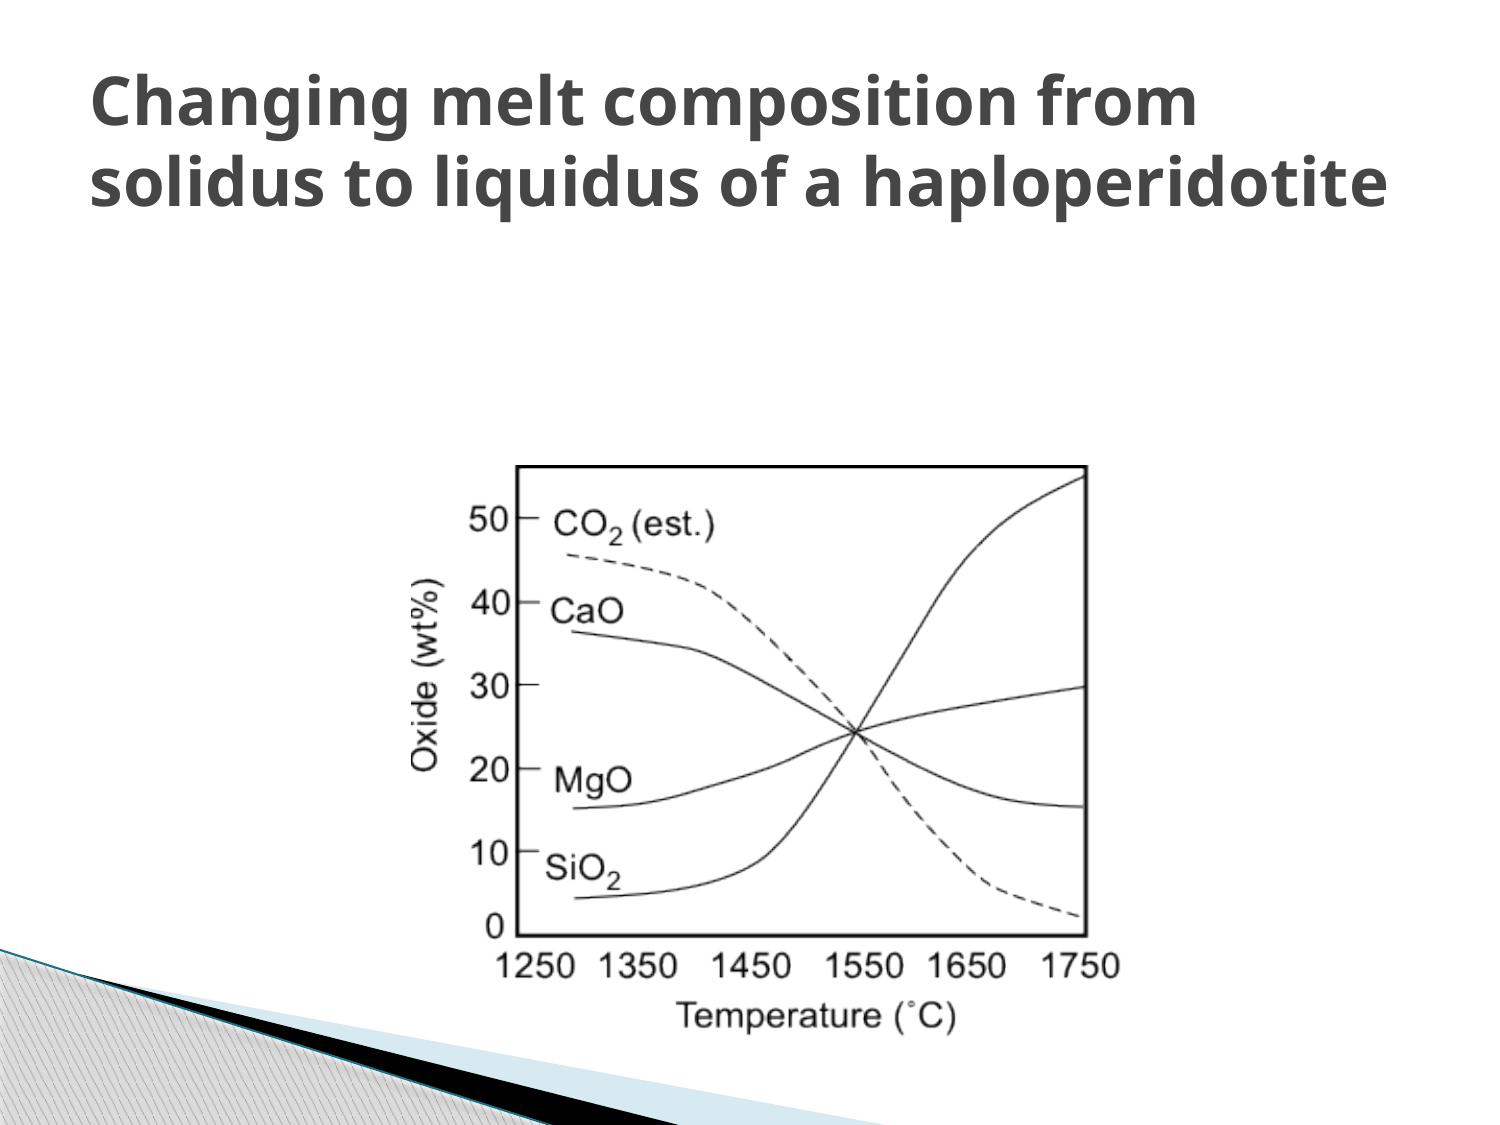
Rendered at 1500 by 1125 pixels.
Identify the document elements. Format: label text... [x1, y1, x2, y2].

title Changing melt composition from solidus to liquidus of a haploperidotite [75, 45, 1425, 233]
picture [411, 465, 1127, 1039]
